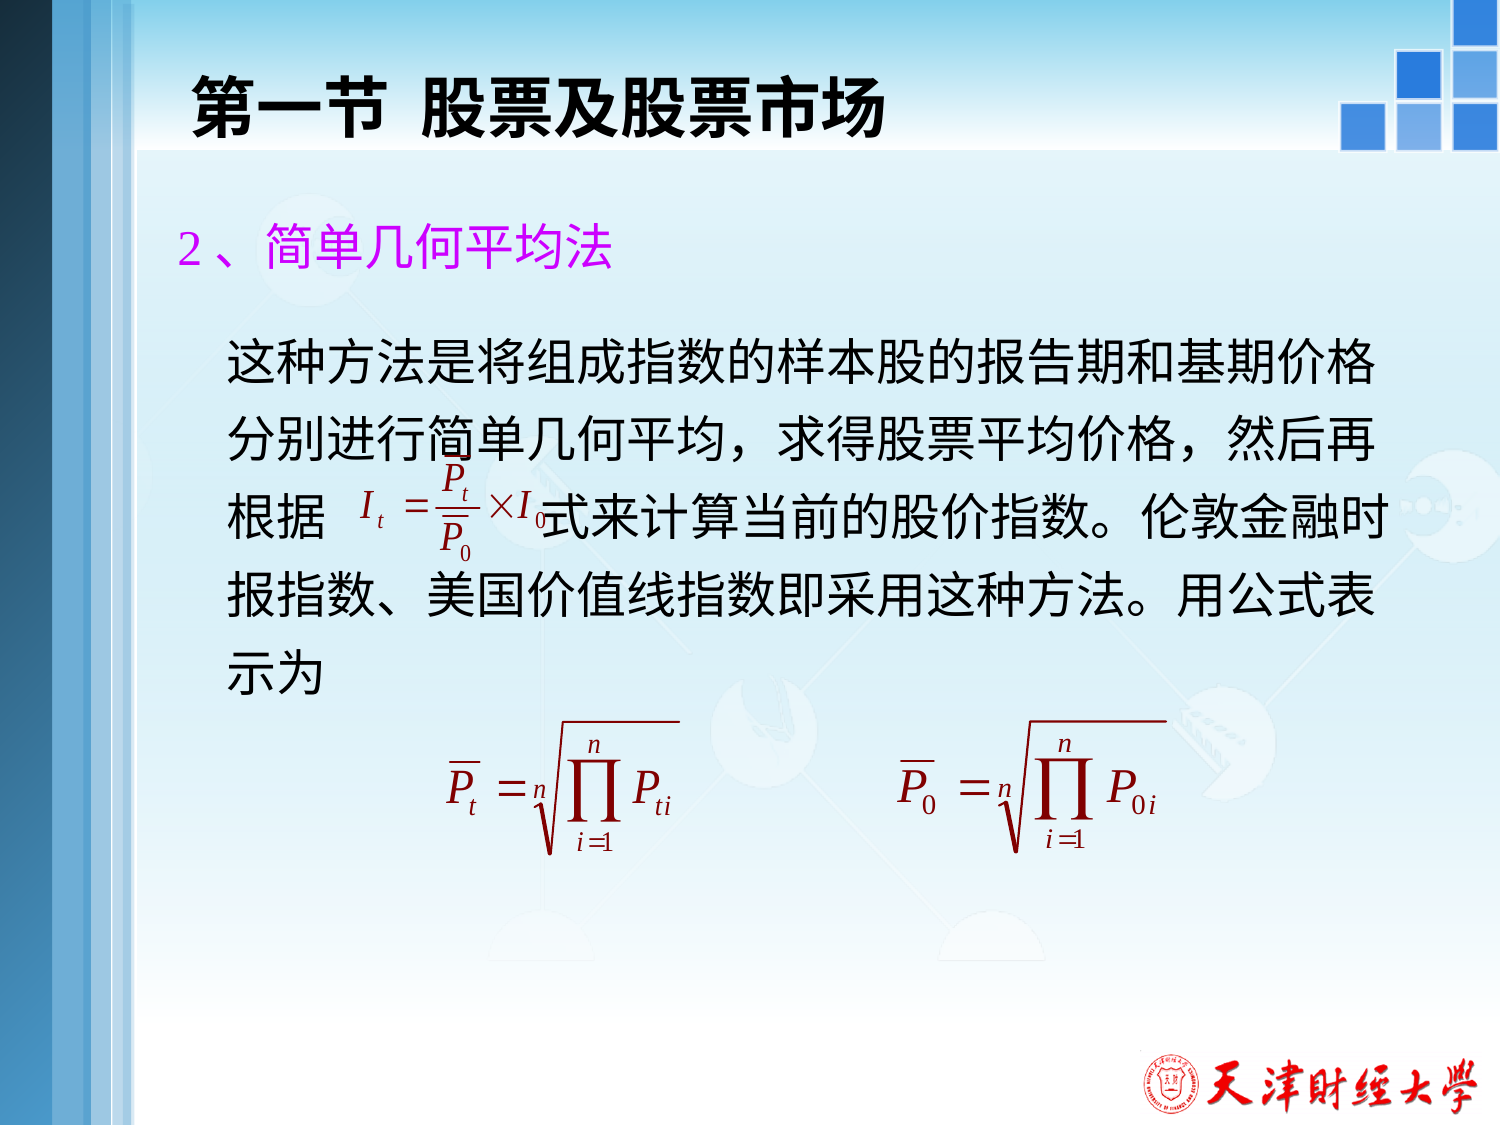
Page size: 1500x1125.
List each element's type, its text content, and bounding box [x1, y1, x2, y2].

title 第一节 股票及股票市场 [174, 75, 1175, 138]
picture [1131, 1049, 1500, 1119]
text_box 2、简单几何平均法 [162, 207, 688, 283]
text_box 这种方法是将组成指数的样本股的报告期和基期价格分别进行简单几何平均，求得股票平均价格，然后再根据 式来计算当前的股价指数。伦敦金融时报指数、美国价值线指数即采用这种方法。用公式表示为 [211, 304, 1437, 710]
picture [132, 150, 1500, 965]
